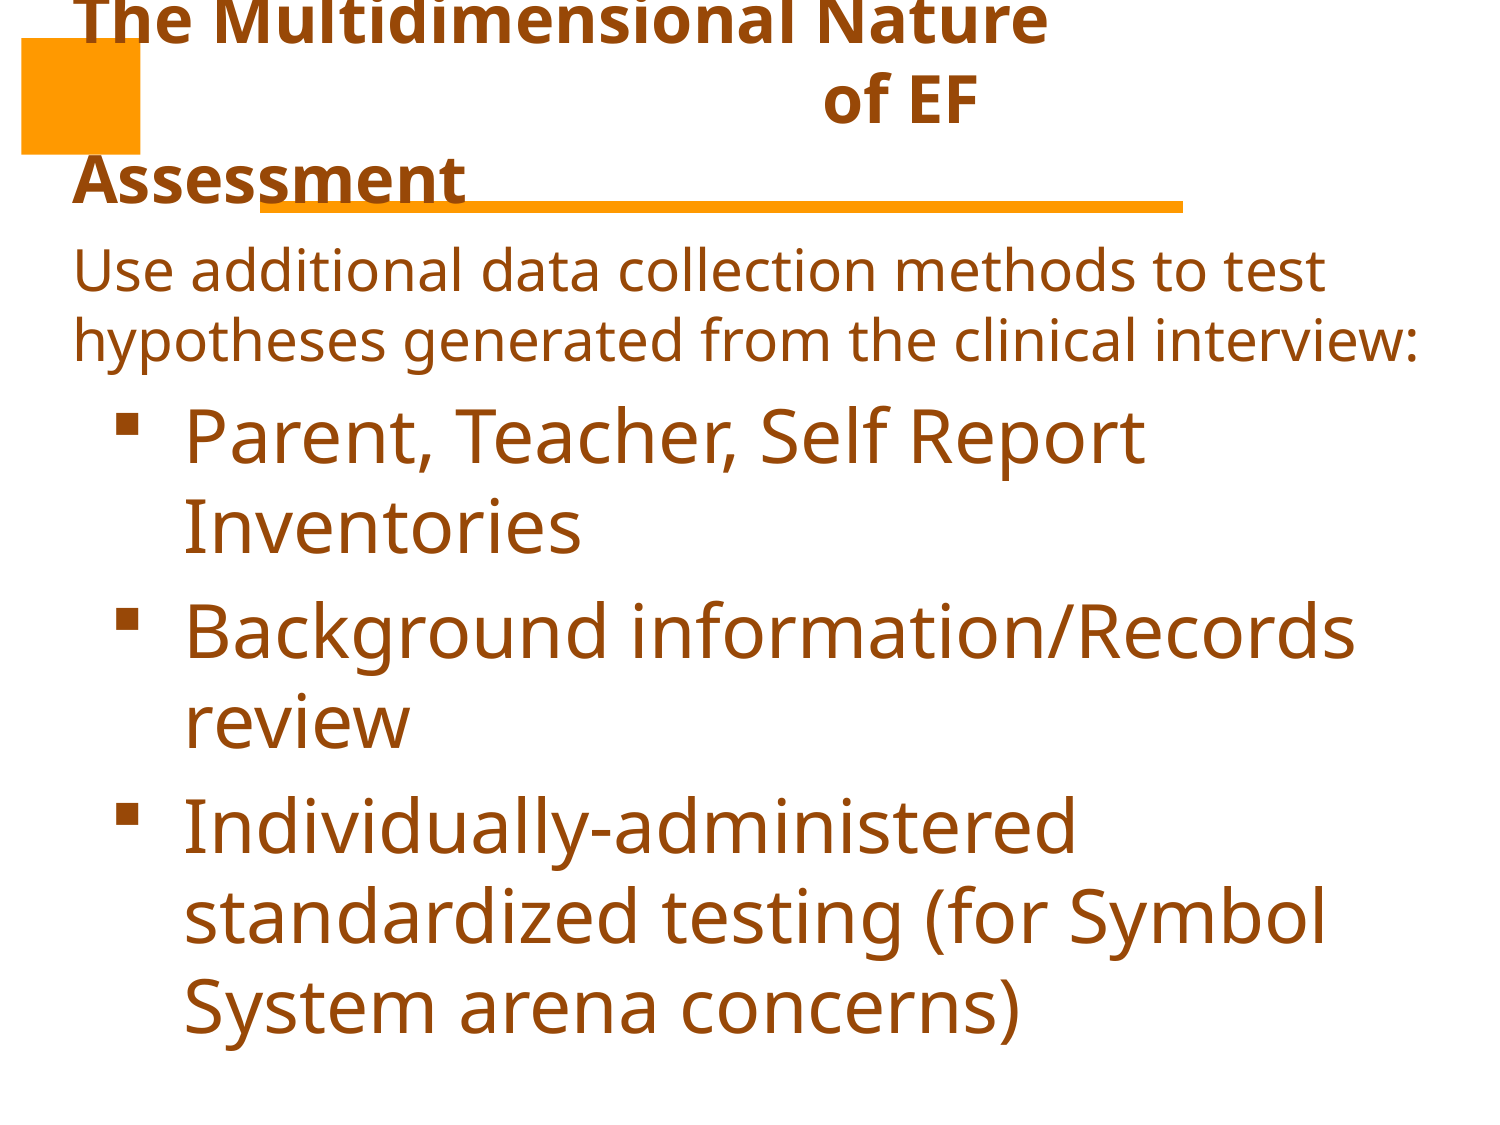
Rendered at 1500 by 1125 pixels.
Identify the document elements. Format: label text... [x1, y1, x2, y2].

text_box [19, 36, 56, 157]
list Use additional data collection methods to test hypotheses generated from the clinical interview: Parent, Teacher, Self Report Inventories Background information/Records review Individually-administered standardized testing (for Symbol System arena concerns) [56, 225, 1489, 1029]
title The Multidimensional Nature of EF Assessment [56, 21, 1245, 172]
